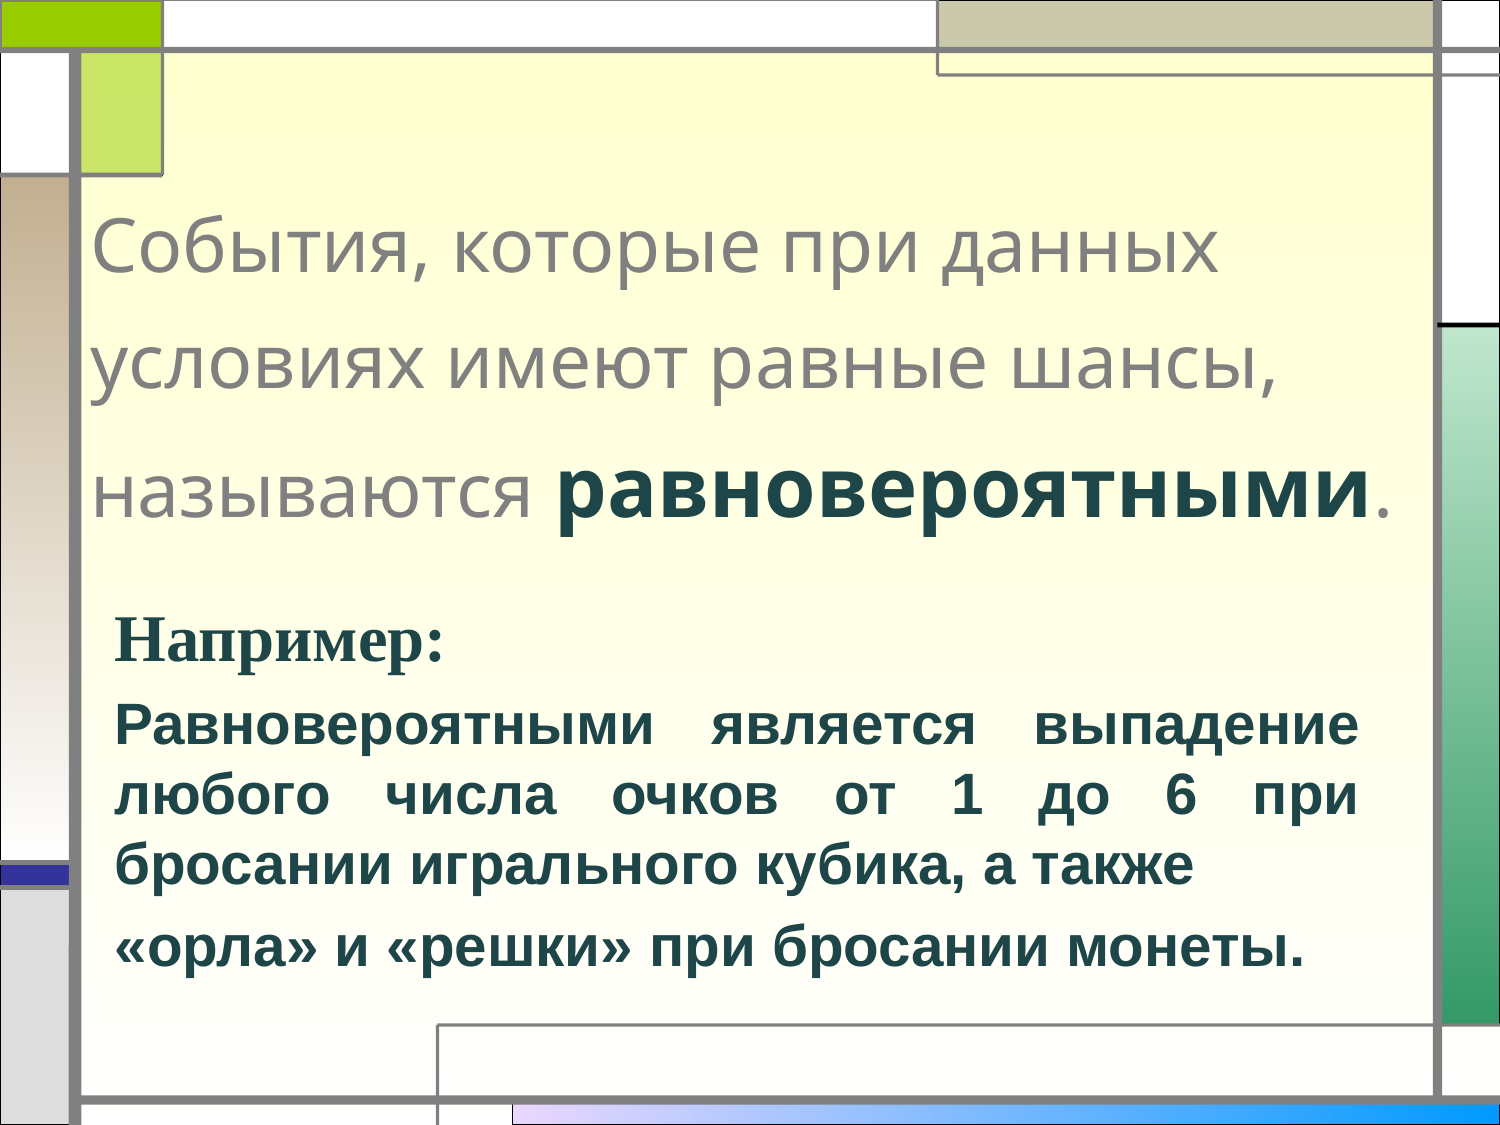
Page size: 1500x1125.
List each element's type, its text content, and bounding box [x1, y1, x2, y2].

text_box Например: Равновероятными является выпадение любого числа очков от 1 до 6 при бросании игрального кубика, а также «орла» и «решки» при бросании монеты. [99, 587, 1375, 986]
list События, которые при данных условиях имеют равные шансы, называются равновероятными. [74, 162, 1426, 538]
